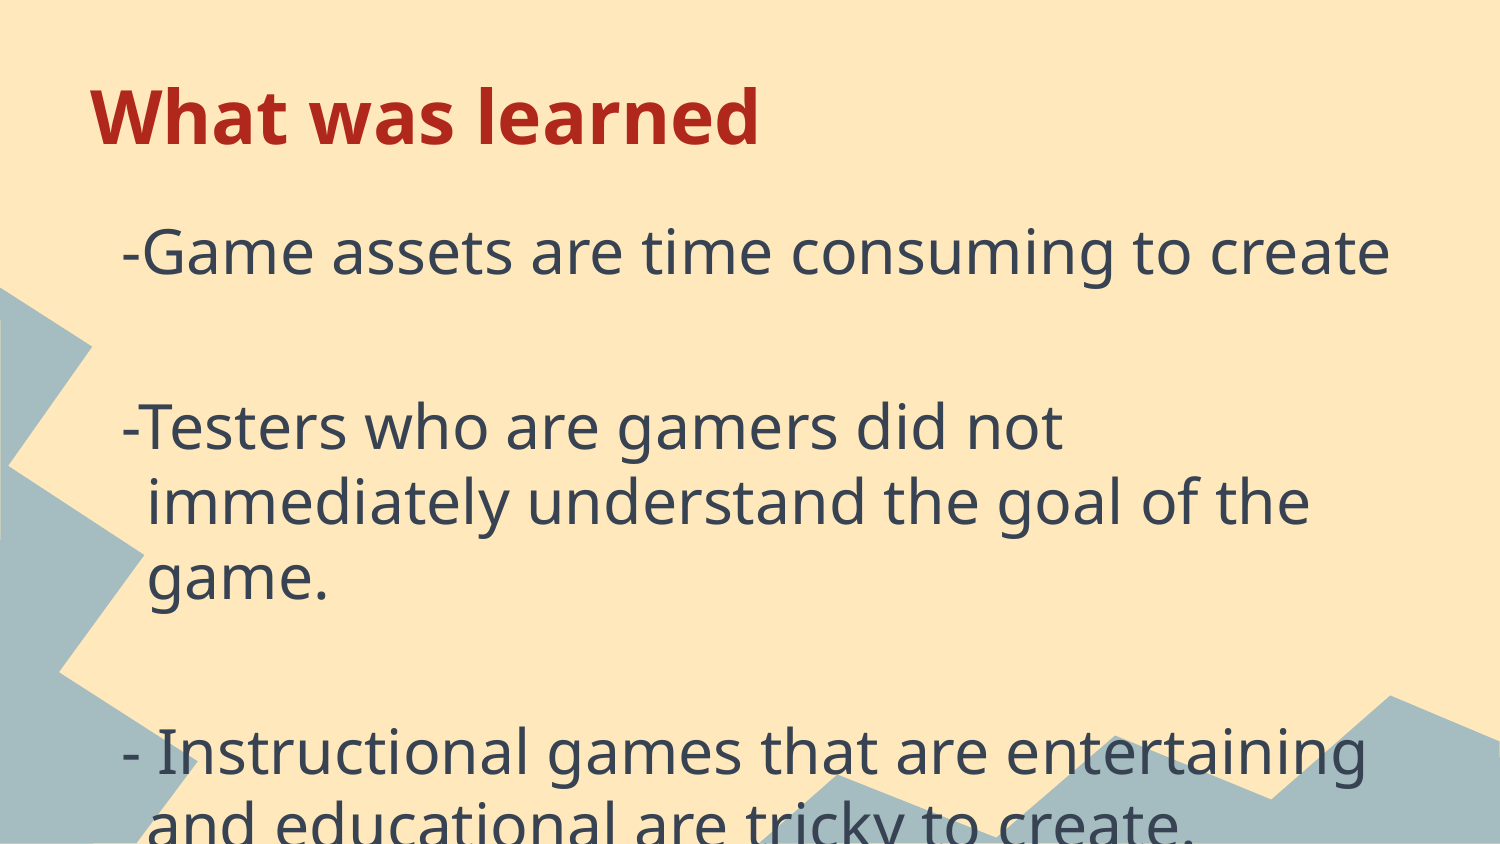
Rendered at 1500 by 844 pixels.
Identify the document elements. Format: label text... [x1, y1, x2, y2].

list -Game assets are time consuming to create -Testers who are gamers did not immediately understand the goal of the game. - Instructional games that are entertaining and educational are tricky to create. [75, 196, 1425, 808]
title What was learned [75, 33, 1425, 175]
